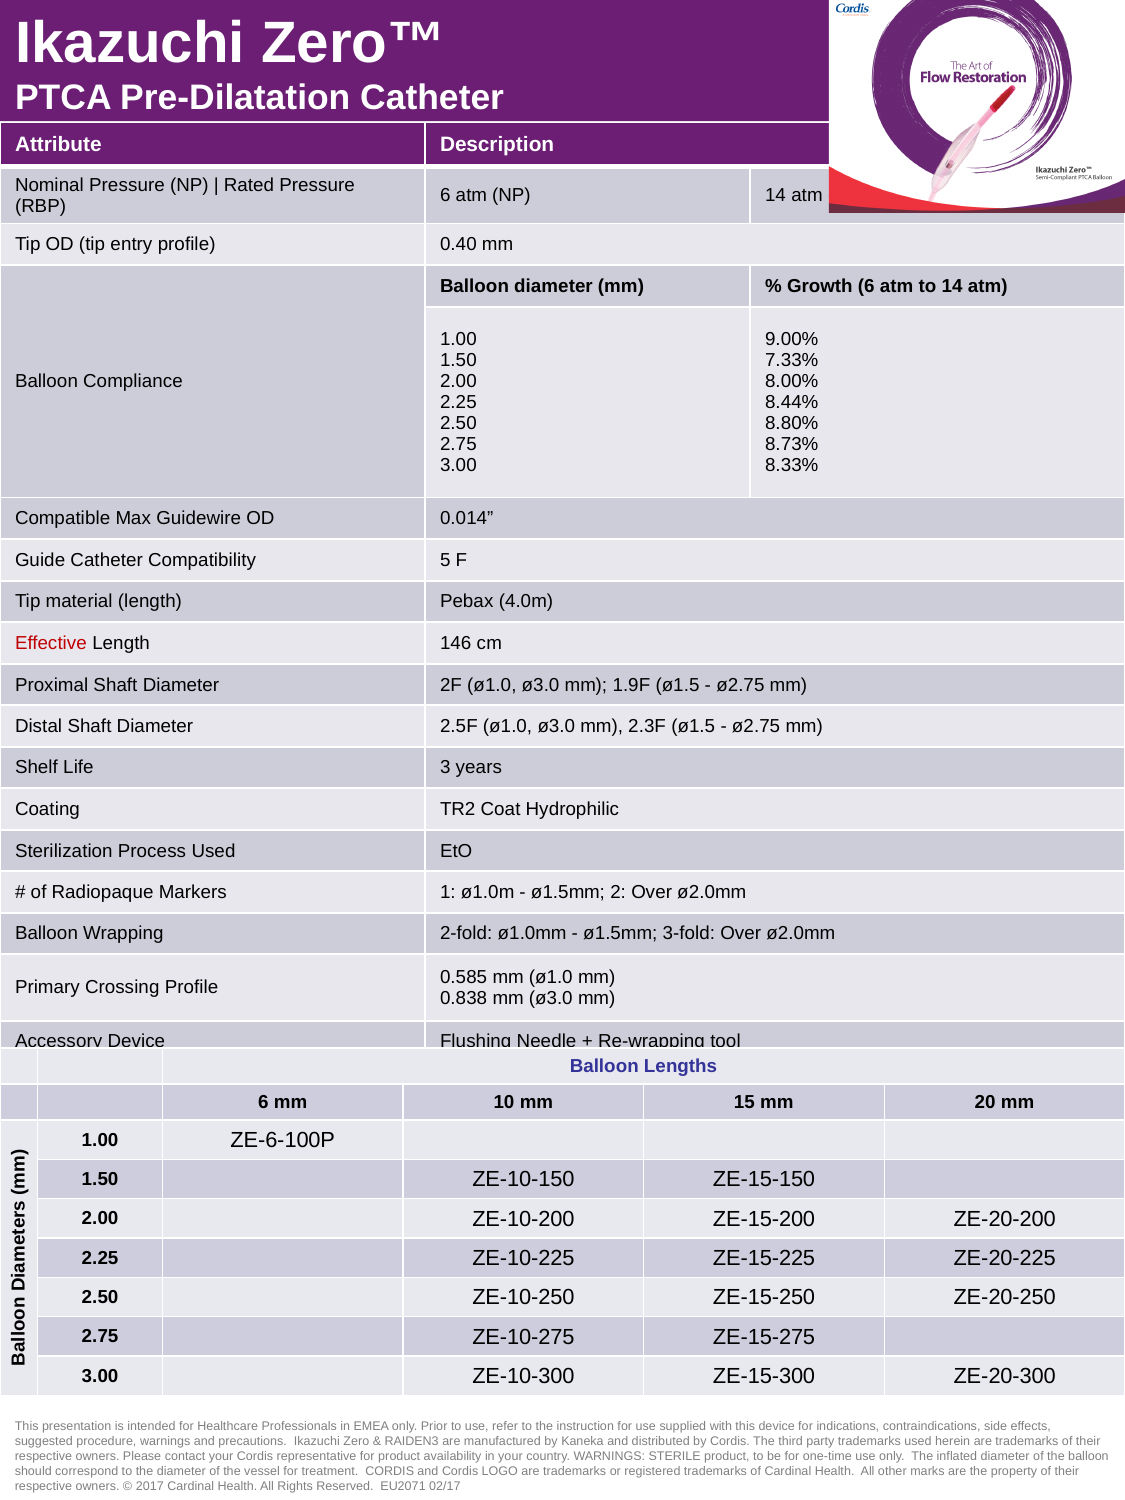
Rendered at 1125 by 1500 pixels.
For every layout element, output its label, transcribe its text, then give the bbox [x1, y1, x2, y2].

table_cell 2.25 [38, 1239, 162, 1277]
table_cell 1.00 [38, 1121, 162, 1159]
table_cell [163, 1278, 402, 1316]
table_cell ZE-15-200 [644, 1199, 884, 1237]
table_cell 146 cm [426, 623, 1124, 663]
table_header Attribute [1, 123, 424, 164]
table_cell ZE-10-275 [404, 1317, 643, 1355]
table_cell [404, 1121, 643, 1159]
table_cell [885, 1317, 1124, 1355]
table_cell [163, 1199, 402, 1237]
table_cell ZE-15-300 [644, 1357, 884, 1395]
table_cell [38, 1085, 162, 1119]
table_cell Accessory Device [1, 1022, 424, 1047]
table_cell Tip OD (tip entry profile) [1, 224, 424, 264]
table_cell ZE-15-275 [644, 1317, 884, 1355]
table_cell Guide Catheter Compatibility [1, 540, 424, 580]
table_cell Balloon Compliance [1, 266, 424, 497]
table_cell 0.40 mm [426, 224, 1124, 264]
table_cell TR2 Coat Hydrophilic [426, 789, 1124, 829]
table_cell 1.50 [38, 1160, 162, 1198]
table_cell ZE-10-200 [404, 1199, 643, 1237]
text_box This presentation is intended for Healthcare Professionals in EMEA only. Prior to use, refer to the instruction for use supplied with this device for indications, contraindications, side effects, suggested procedure, warnings and precautions. Ikazuchi Zero & RAIDEN3 are manufactured by Kaneka and distributed by Cordis. The third party trademarks used herein are trademarks of their respective owners. Please contact your Cordis representative for product availability in your country. WARNINGS: STERILE product, to be for one-time use only. The inflated diameter of the balloon should correspond to the diameter of the vessel for treatment. CORDIS and Cordis LOGO are trademarks or registered trademarks of Cardinal Health. All other marks are the property of their respective owners. © 2017 Cardinal Health. All Rights Reserved. EU2071 02/17 [0, 1410, 1125, 1500]
table_cell Pebax (4.0m) [426, 582, 1124, 621]
picture [828, 0, 1125, 213]
table_cell Effective Length [1, 623, 424, 663]
table_cell Proximal Shaft Diameter [1, 665, 424, 704]
table_header [38, 1049, 162, 1083]
table_cell [1, 1085, 37, 1119]
table_cell Balloon diameter (mm) [426, 266, 749, 306]
table_cell Coating [1, 789, 424, 829]
table_cell [885, 1121, 1124, 1159]
table_cell ZE-10-250 [404, 1278, 643, 1316]
table_cell 2.5F (ø1.0, ø3.0 mm), 2.3F (ø1.5 - ø2.75 mm) [426, 706, 1124, 746]
table_cell ZE-20-225 [885, 1239, 1124, 1277]
table_cell 9.00% 7.33% 8.00% 8.44% 8.80% 8.73% 8.33% [751, 308, 1124, 497]
table_cell 2.50 [38, 1278, 162, 1316]
table_cell 3.00 [38, 1357, 162, 1395]
table_cell Balloon Diameters (mm) [1, 1121, 37, 1395]
table_cell 14 atm (RBP) [751, 169, 1124, 223]
table_cell ZE-20-200 [885, 1199, 1124, 1237]
table_cell Tip material (length) [1, 582, 424, 621]
table_cell ZE-15-225 [644, 1239, 884, 1277]
table_cell [163, 1239, 402, 1277]
table_header Balloon Lengths [163, 1049, 1124, 1083]
table_cell [644, 1121, 884, 1159]
table_cell [885, 1160, 1124, 1198]
table_cell [163, 1160, 402, 1198]
table_cell ZE-10-225 [404, 1239, 643, 1277]
table_cell 2F (ø1.0, ø3.0 mm); 1.9F (ø1.5 - ø2.75 mm) [426, 665, 1124, 704]
table_cell 5 F [426, 540, 1124, 580]
table_cell Flushing Needle + Re-wrapping tool [426, 1022, 1124, 1047]
table_cell Primary Crossing Profile [1, 955, 424, 1020]
table_cell Nominal Pressure (NP) | Rated Pressure (RBP) [1, 169, 424, 223]
table_cell 6 atm (NP) [426, 169, 749, 223]
table_cell 6 mm [163, 1085, 402, 1119]
table_cell ZE-15-150 [644, 1160, 884, 1198]
table_cell ZE-20-300 [885, 1357, 1124, 1395]
table_cell 15 mm [644, 1085, 884, 1119]
table_cell Distal Shaft Diameter [1, 706, 424, 746]
table_cell Shelf Life [1, 748, 424, 787]
table_cell 1.00 1.50 2.00 2.25 2.50 2.75 3.00 [426, 308, 749, 497]
table_cell Sterilization Process Used [1, 831, 424, 870]
table_cell 0.585 mm (ø1.0 mm) 0.838 mm (ø3.0 mm) [426, 955, 1124, 1020]
table_cell ZE-20-250 [885, 1278, 1124, 1316]
table_cell 1: ø1.0m - ø1.5mm; 2: Over ø2.0mm [426, 872, 1124, 912]
title Ikazuchi Zero™ PTCA Pre-Dilatation Catheter [0, 0, 824, 122]
table_cell # of Radiopaque Markers [1, 872, 424, 912]
table_cell 2-fold: ø1.0mm - ø1.5mm; 3-fold: Over ø2.0mm [426, 914, 1124, 953]
table_cell ZE-10-300 [404, 1357, 643, 1395]
table_cell 20 mm [885, 1085, 1124, 1119]
table_cell ZE-10-150 [404, 1160, 643, 1198]
table_cell % Growth (6 atm to 14 atm) [751, 266, 1124, 306]
table_cell Compatible Max Guidewire OD [1, 498, 424, 538]
table_cell 3 years [426, 748, 1124, 787]
table_cell ZE-6-100P [163, 1121, 402, 1159]
table_cell EtO [426, 831, 1124, 870]
table_cell 2.75 [38, 1317, 162, 1355]
table_header Description [426, 123, 823, 164]
table_cell [163, 1317, 402, 1355]
table_cell 10 mm [404, 1085, 643, 1119]
table_cell Balloon Wrapping [1, 914, 424, 953]
table_cell [163, 1357, 402, 1395]
table_cell 0.014” [426, 498, 1124, 538]
table_cell 2.00 [38, 1199, 162, 1237]
table_cell ZE-15-250 [644, 1278, 884, 1316]
table_header [1, 1049, 37, 1083]
